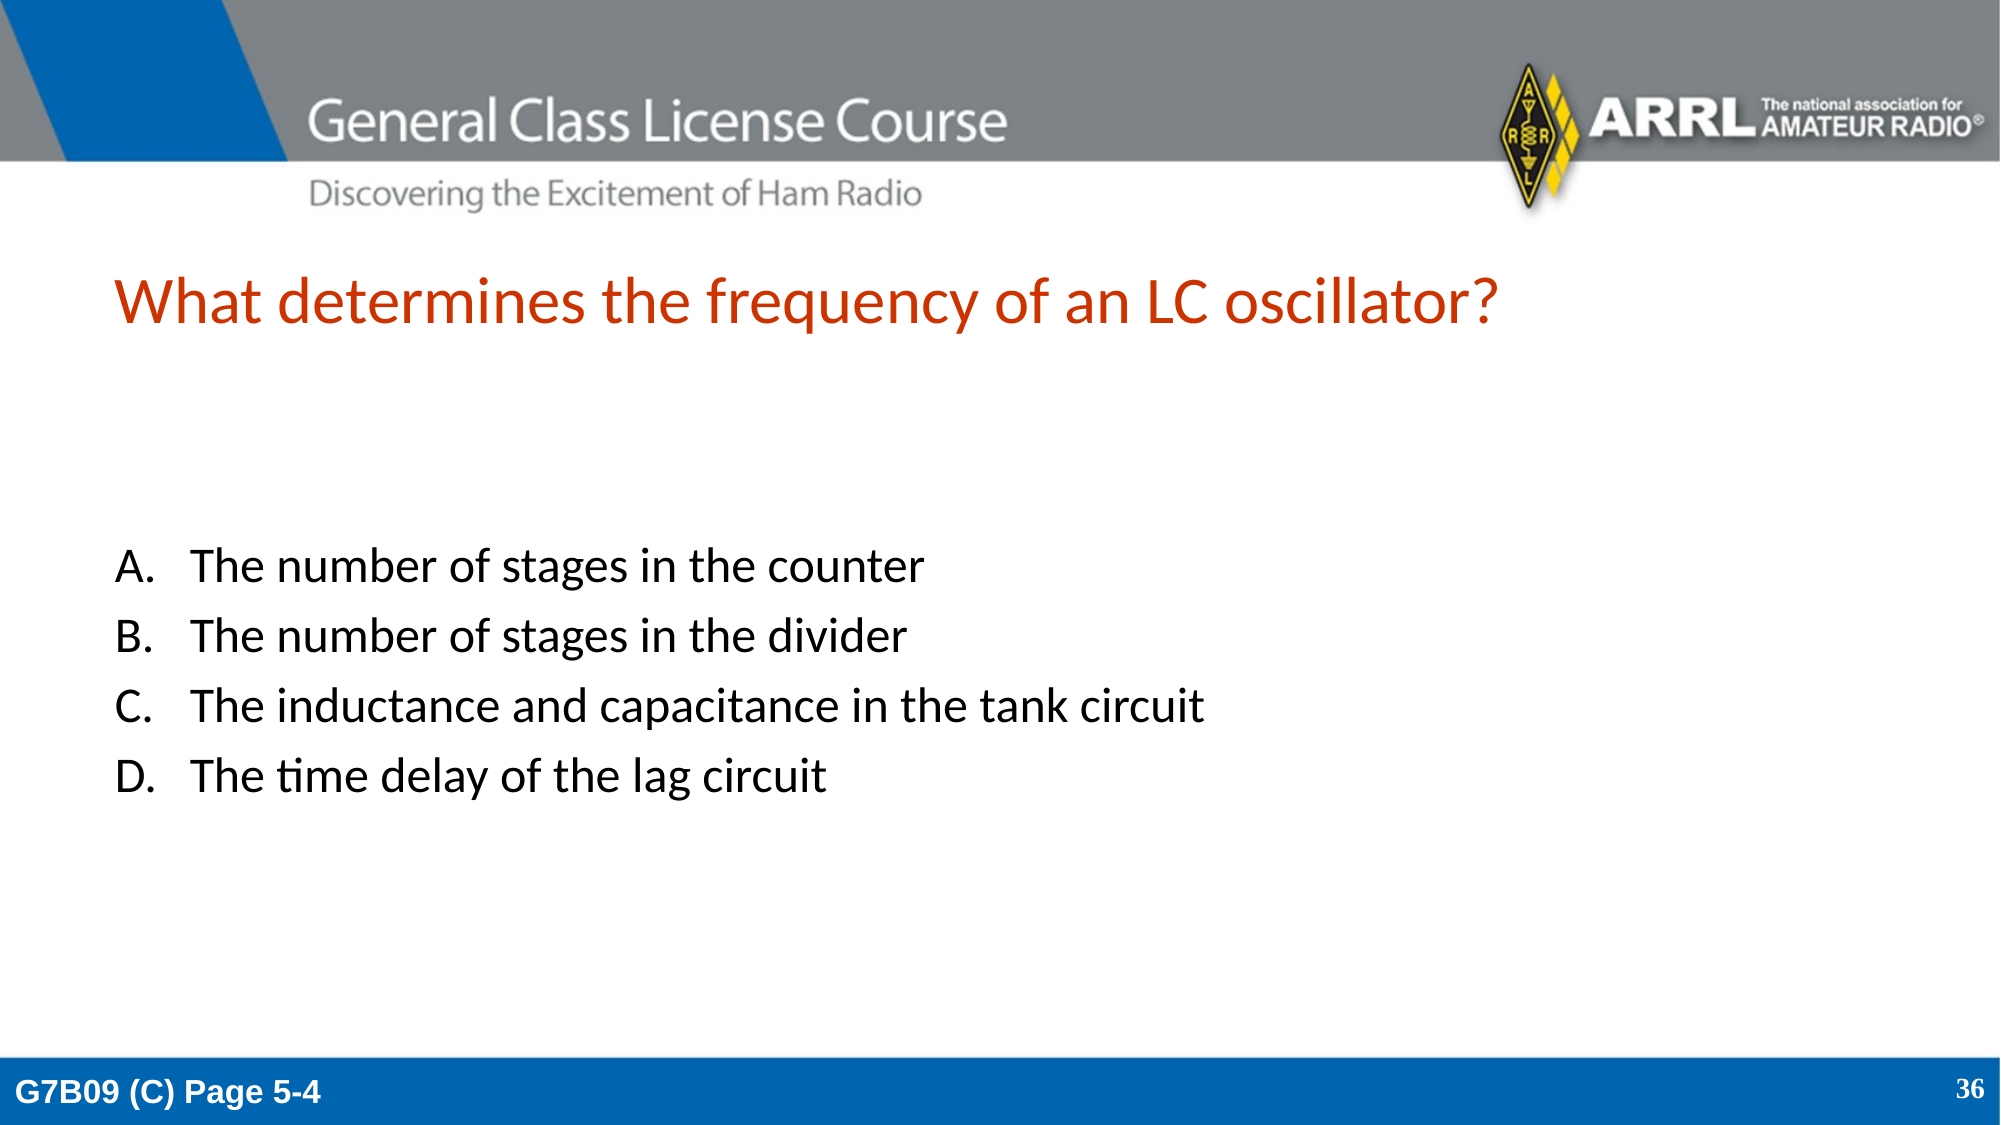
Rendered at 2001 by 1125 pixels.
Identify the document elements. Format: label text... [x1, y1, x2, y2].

title What determines the frequency of an LC oscillator? [99, 249, 1900, 468]
picture [0, 0, 2001, 1125]
list The number of stages in the counter The number of stages in the divider The inductance and capacitance in the tank circuit The time delay of the lag circuit [99, 525, 1900, 1005]
text_box G7B09 (C) Page 5-4 [0, 1062, 1313, 1118]
text_box 36 [1875, 1062, 2000, 1113]
